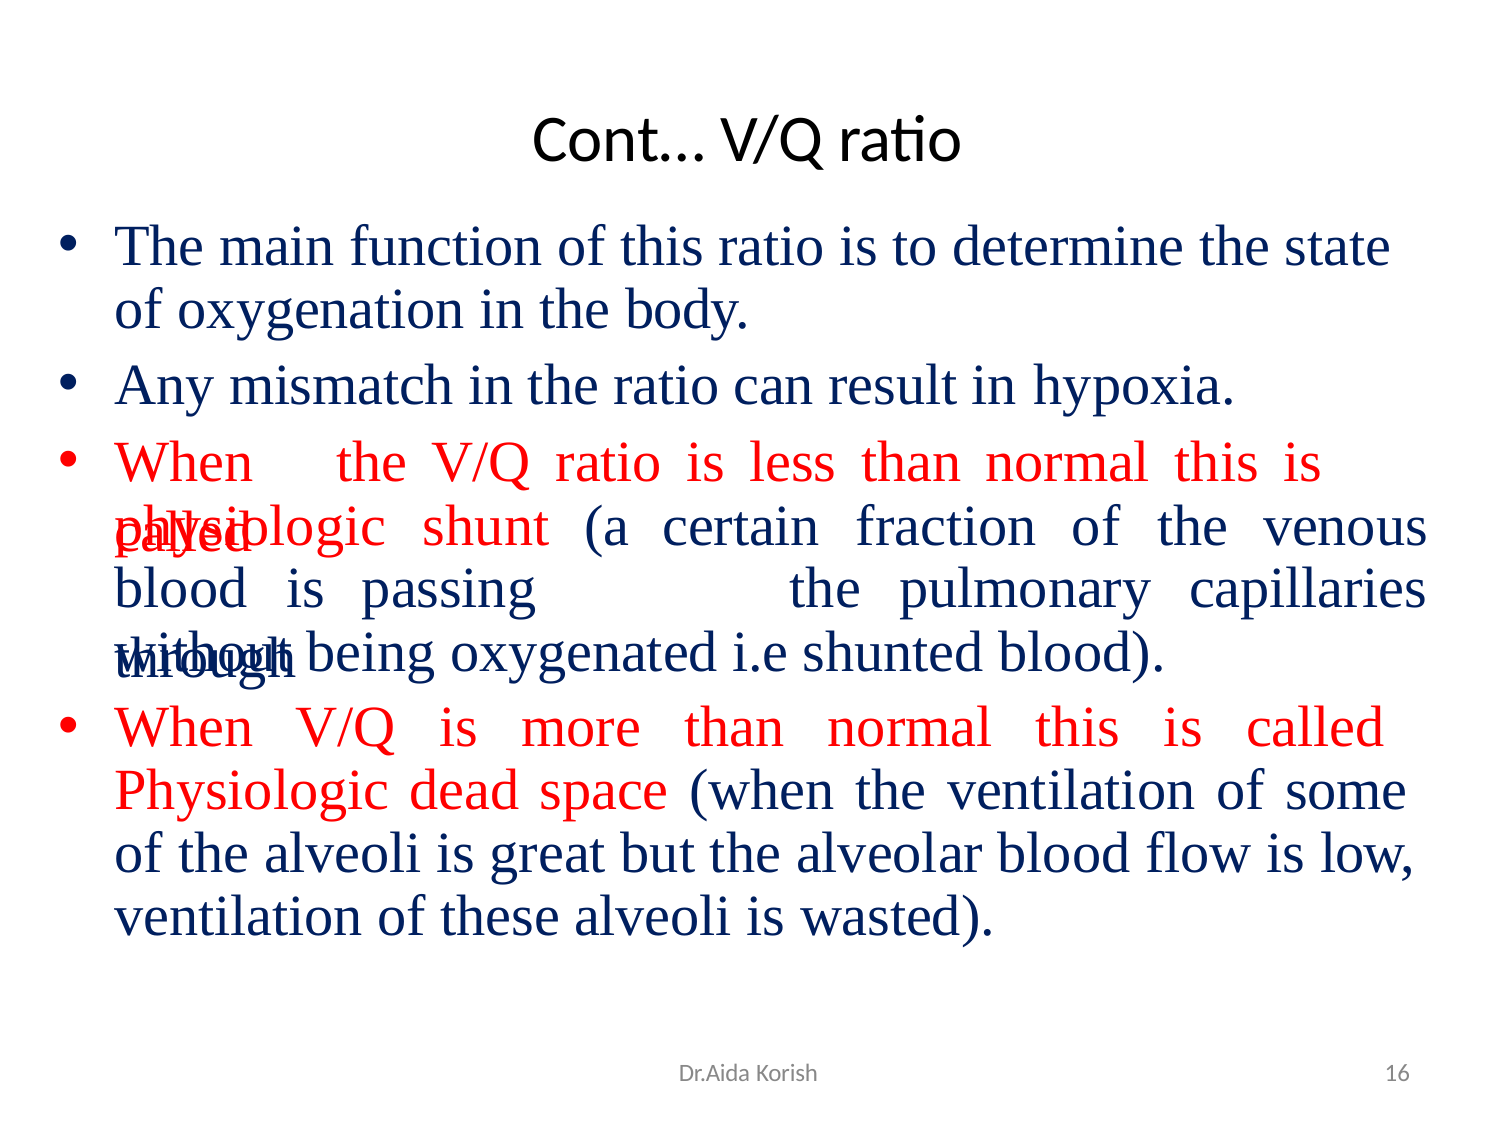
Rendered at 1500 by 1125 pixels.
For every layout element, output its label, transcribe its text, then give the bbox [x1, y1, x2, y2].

text_box The main function of this ratio is to determine the state of oxygenation in the body. Any mismatch in the ratio can result in hypoxia. When the V/Q ratio is less than normal this is called [56, 214, 1429, 564]
slide_number 10 [1380, 1060, 1415, 1125]
text_box the pulmonary capillaries [787, 549, 1429, 612]
text_box without being oxygenated i.e shunted blood). When V/Q is more than normal this is called Physiologic dead space (when the ventilation of some of the alveoli is great but the alveolar blood flow is low, ventilation of these alveoli is wasted). [56, 612, 1429, 949]
text_box physiologic shunt (a [112, 486, 630, 549]
footer Dr.Aida Korish [676, 1060, 824, 1125]
text_box of the venous [1069, 486, 1429, 549]
text_box fraction [853, 486, 1039, 549]
text_box certain [660, 486, 823, 557]
title Cont… V/Q ratio [530, 94, 970, 214]
text_box blood is passing through [112, 549, 755, 612]
